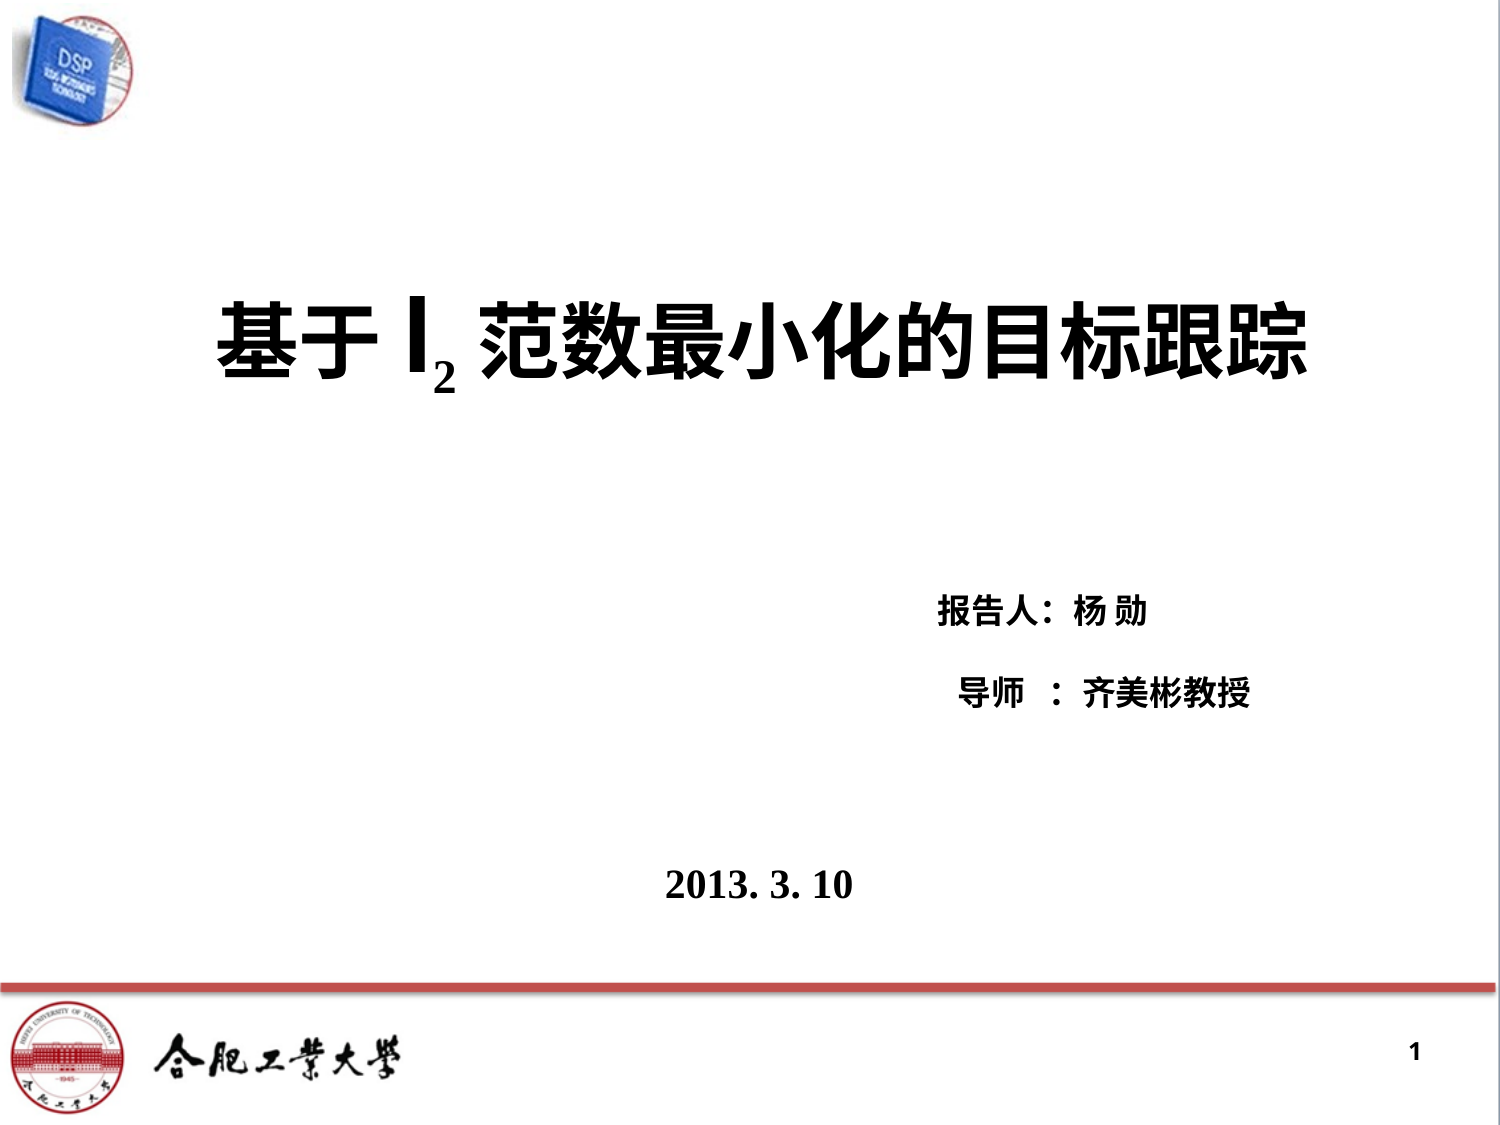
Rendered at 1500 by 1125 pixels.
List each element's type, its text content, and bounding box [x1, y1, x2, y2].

text_box 2013. 3. 10 [650, 849, 872, 915]
slide_number 1 [1374, 1022, 1438, 1083]
picture [0, 0, 1500, 1125]
subtitle 报告人：杨 勋 导师 ：齐美彬教授 [812, 575, 1313, 700]
title 基于l2范数最小化的目标跟踪 [125, 249, 1400, 425]
